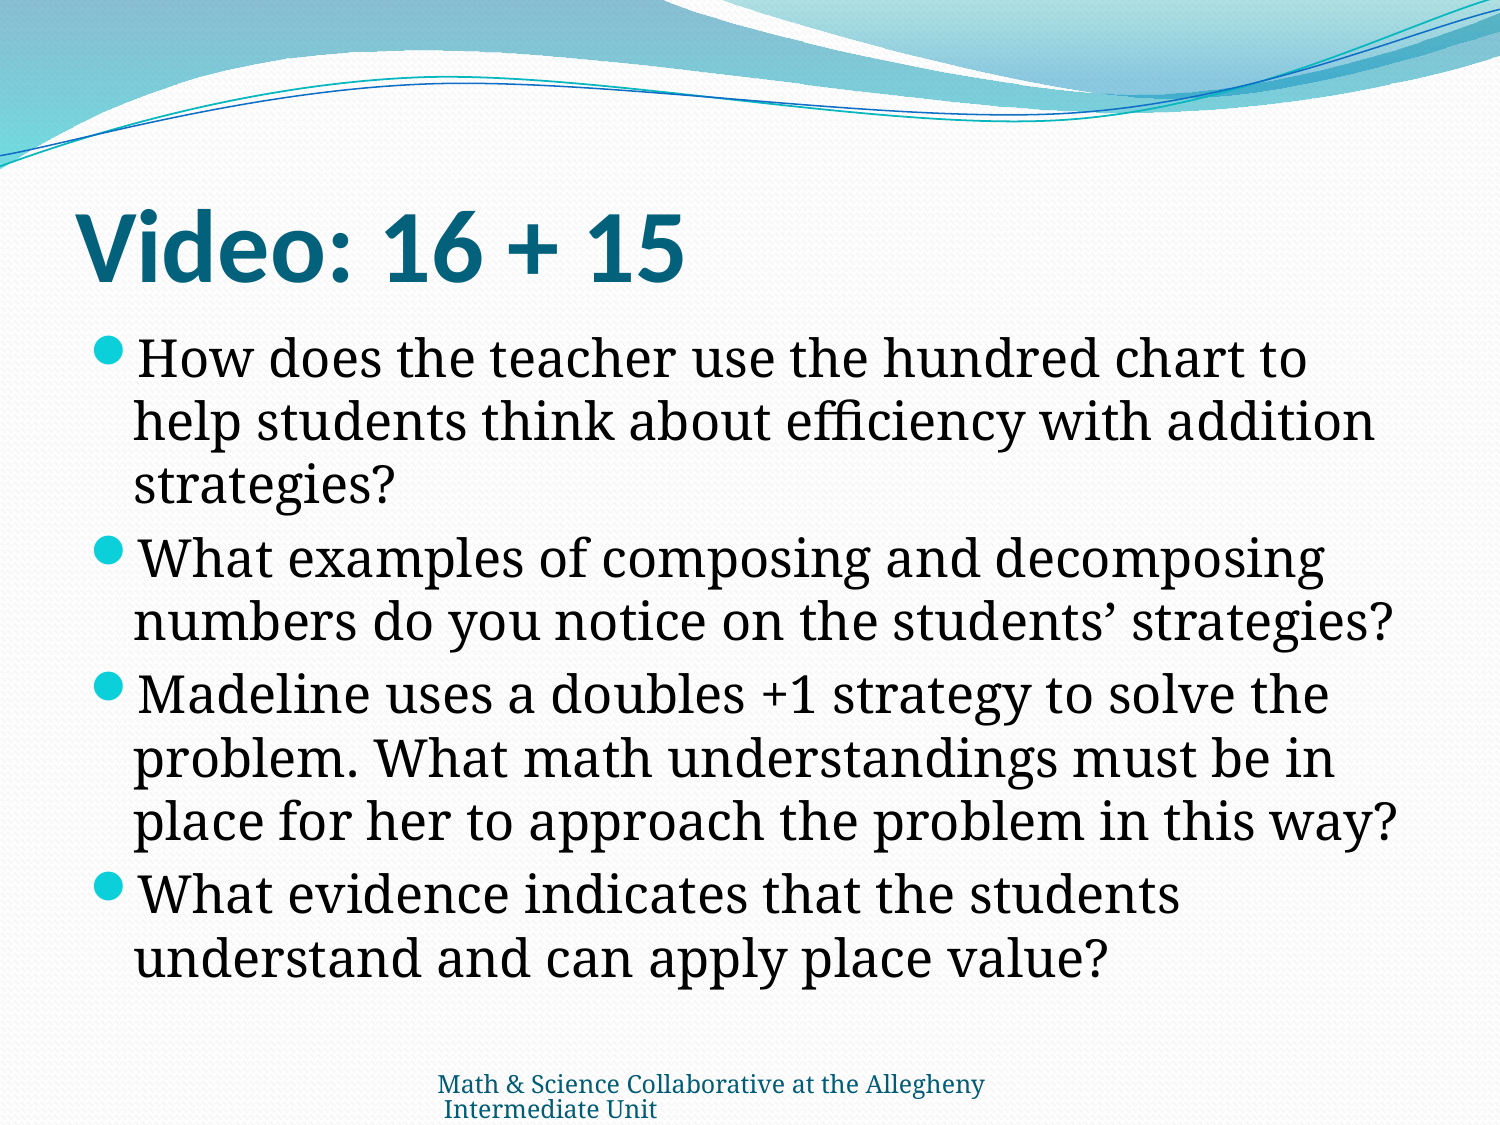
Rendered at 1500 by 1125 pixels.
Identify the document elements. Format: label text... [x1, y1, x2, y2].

footer Math & Science Collaborative at the Allegheny Intermediate Unit [437, 1042, 988, 1103]
title Video: 16 + 15 [75, 115, 1425, 303]
list How does the teacher use the hundred chart to help students think about efficiency with addition strategies? What examples of composing and decomposing numbers do you notice on the students’ strategies? Madeline uses a doubles +1 strategy to solve the problem. What math understandings must be in place for her to approach the problem in this way? What evidence indicates that the students understand and can apply place value? [75, 317, 1425, 1038]
